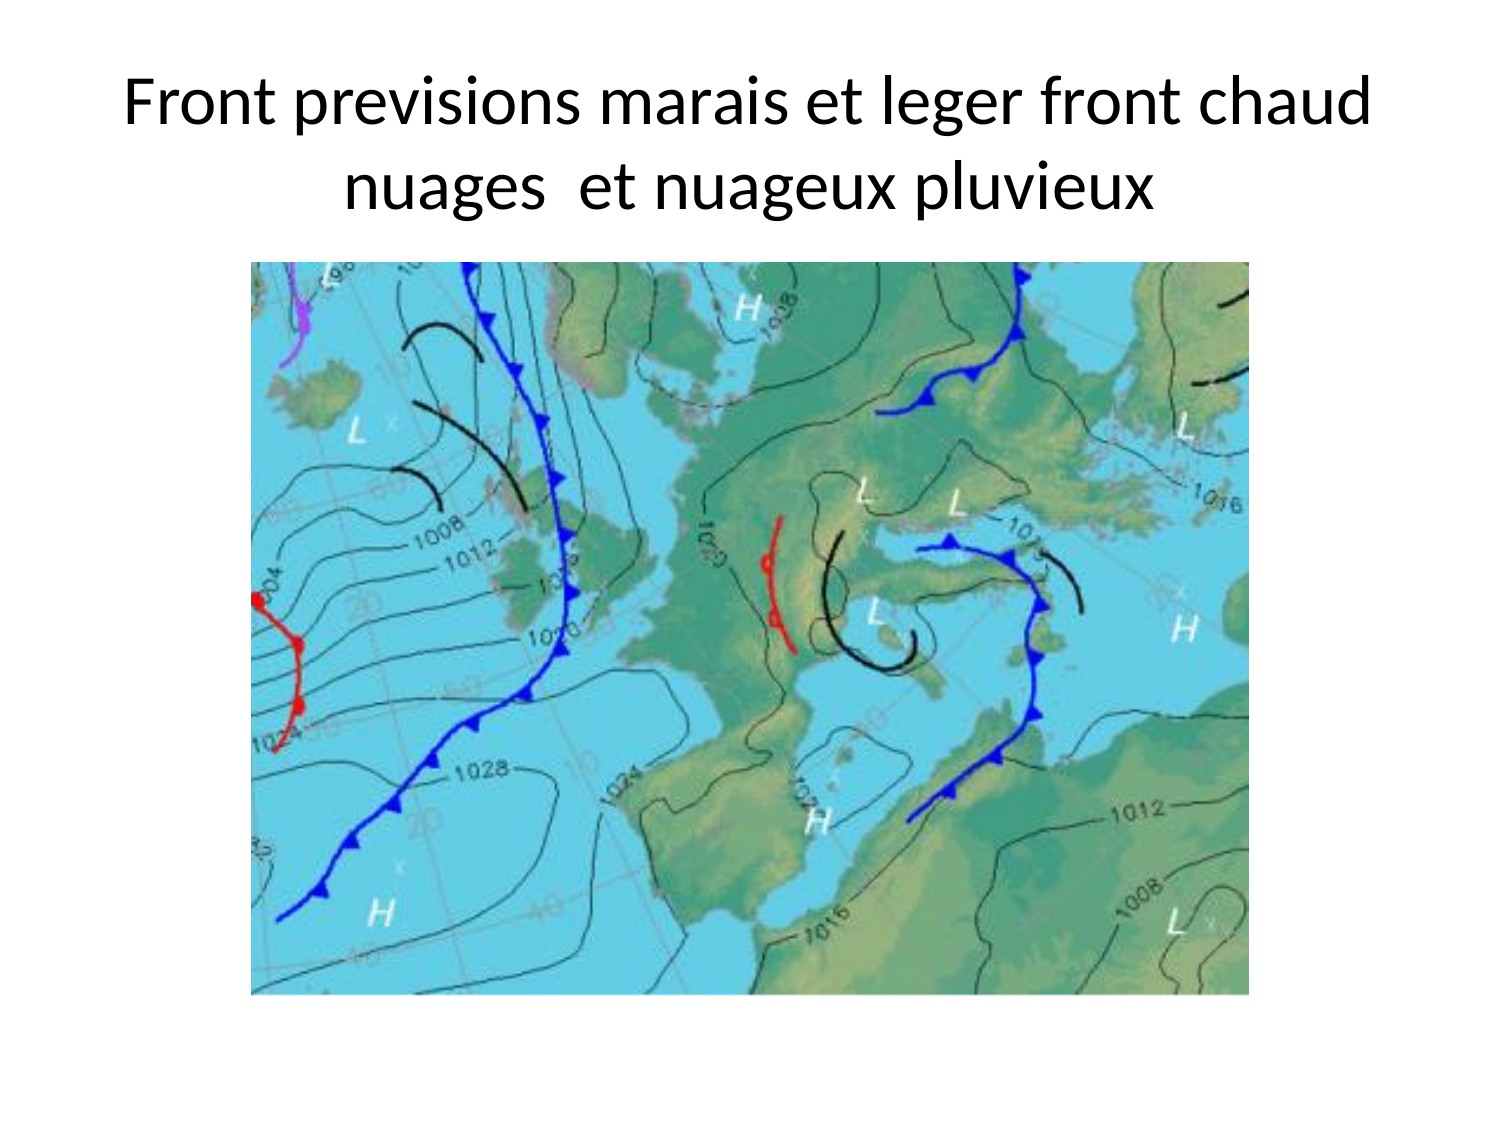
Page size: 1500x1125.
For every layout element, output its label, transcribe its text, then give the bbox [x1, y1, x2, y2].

title Front previsions marais et leger front chaud nuages et nuageux pluvieux [75, 45, 1425, 233]
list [74, 262, 1426, 1006]
